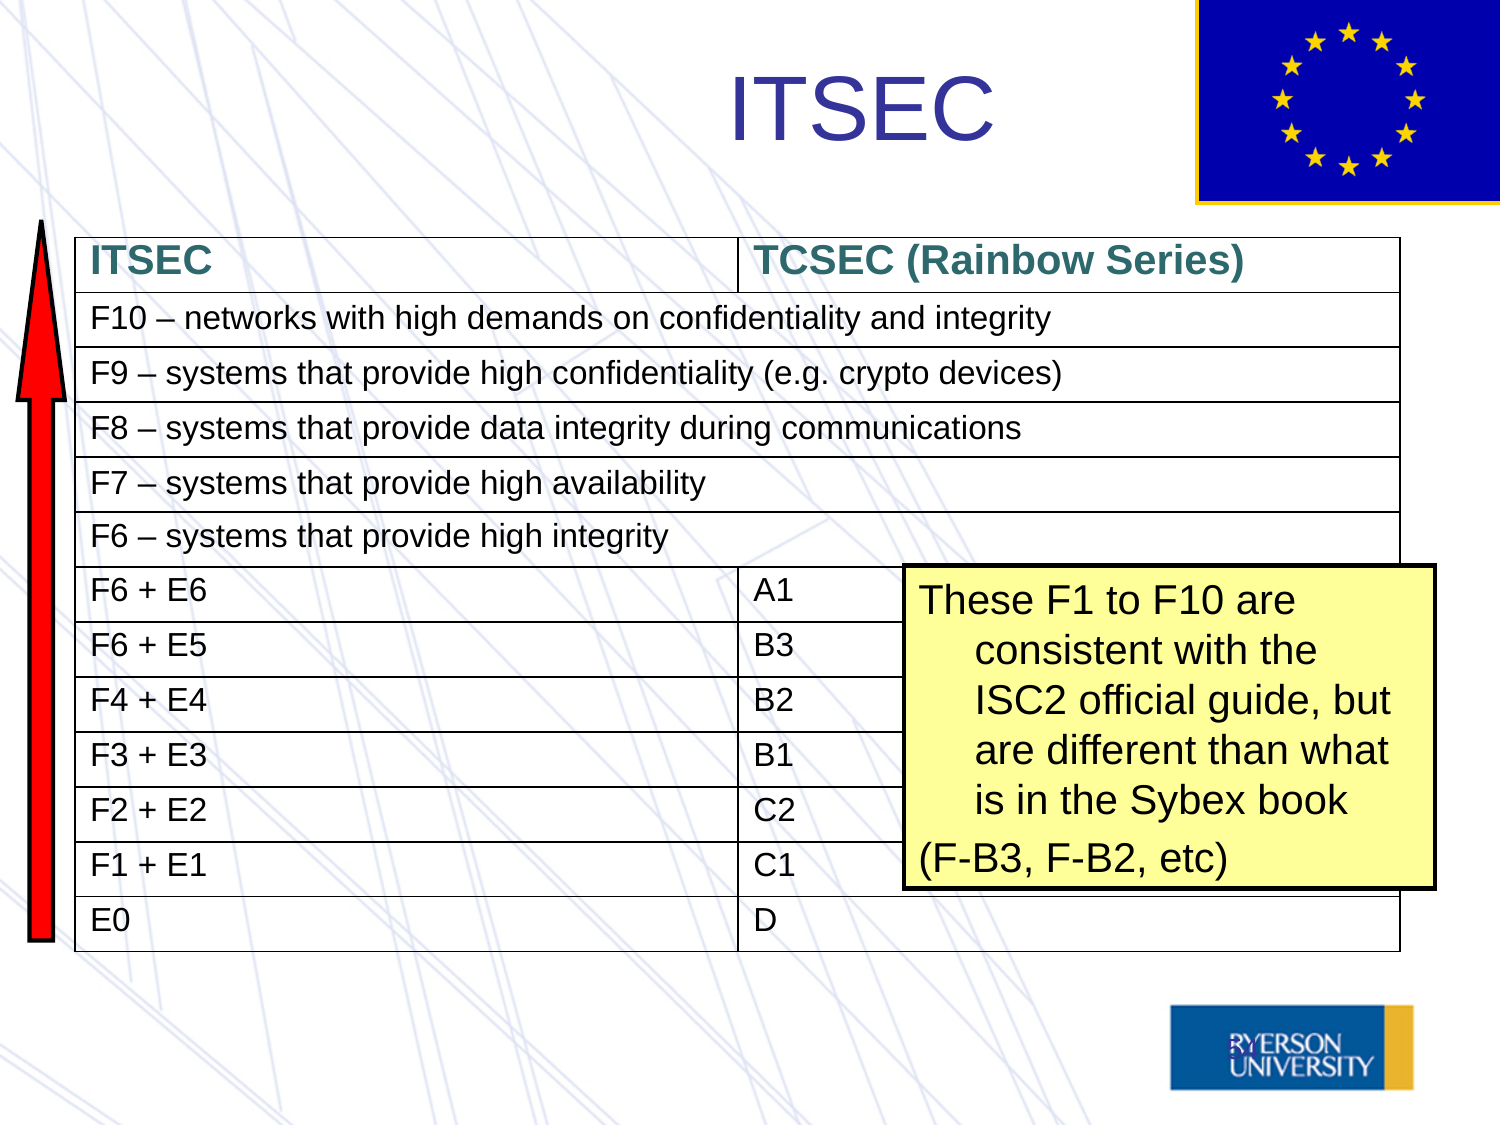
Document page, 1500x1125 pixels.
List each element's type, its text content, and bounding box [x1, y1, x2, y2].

table_cell F3 + E3 [76, 733, 737, 786]
slide_number 54 [1198, 1022, 1275, 1102]
table_cell F8 – systems that provide data integrity during communications [76, 403, 1399, 456]
table_cell D [739, 897, 1399, 951]
table_cell C2 [739, 788, 903, 841]
table_cell F4 + E4 [76, 678, 737, 731]
table_cell F6 – systems that provide high integrity [76, 513, 1399, 566]
table_cell F2 + E2 [76, 788, 737, 841]
table_cell E0 [76, 897, 737, 951]
table_cell A1 [739, 568, 903, 621]
table_cell F9 – systems that provide high confidentiality (e.g. crypto devices) [76, 348, 1399, 401]
table_cell F1 + E1 [76, 843, 737, 896]
picture [1198, 0, 1500, 201]
table_cell F6 + E6 [76, 568, 737, 621]
text_box These F1 to F10 are consistent with the ISC2 official guide, but are different than what is in the Sybex book (F-B3, F-B2, etc) [903, 565, 1436, 889]
title ITSEC [218, 0, 1201, 209]
table_cell F6 + E5 [76, 623, 737, 676]
table_cell F10 – networks with high demands on confidentiality and integrity [76, 293, 1399, 346]
text_box [17, 219, 65, 941]
table_header ITSEC [76, 238, 737, 292]
table_cell B3 [739, 623, 903, 676]
table_cell B1 [739, 733, 903, 786]
picture [0, 0, 1500, 1125]
table_cell B2 [739, 678, 903, 731]
table_cell C1 [739, 843, 1399, 896]
table_cell F7 – systems that provide high availability [76, 458, 1399, 511]
table_header TCSEC (Rainbow Series) [739, 238, 1399, 292]
